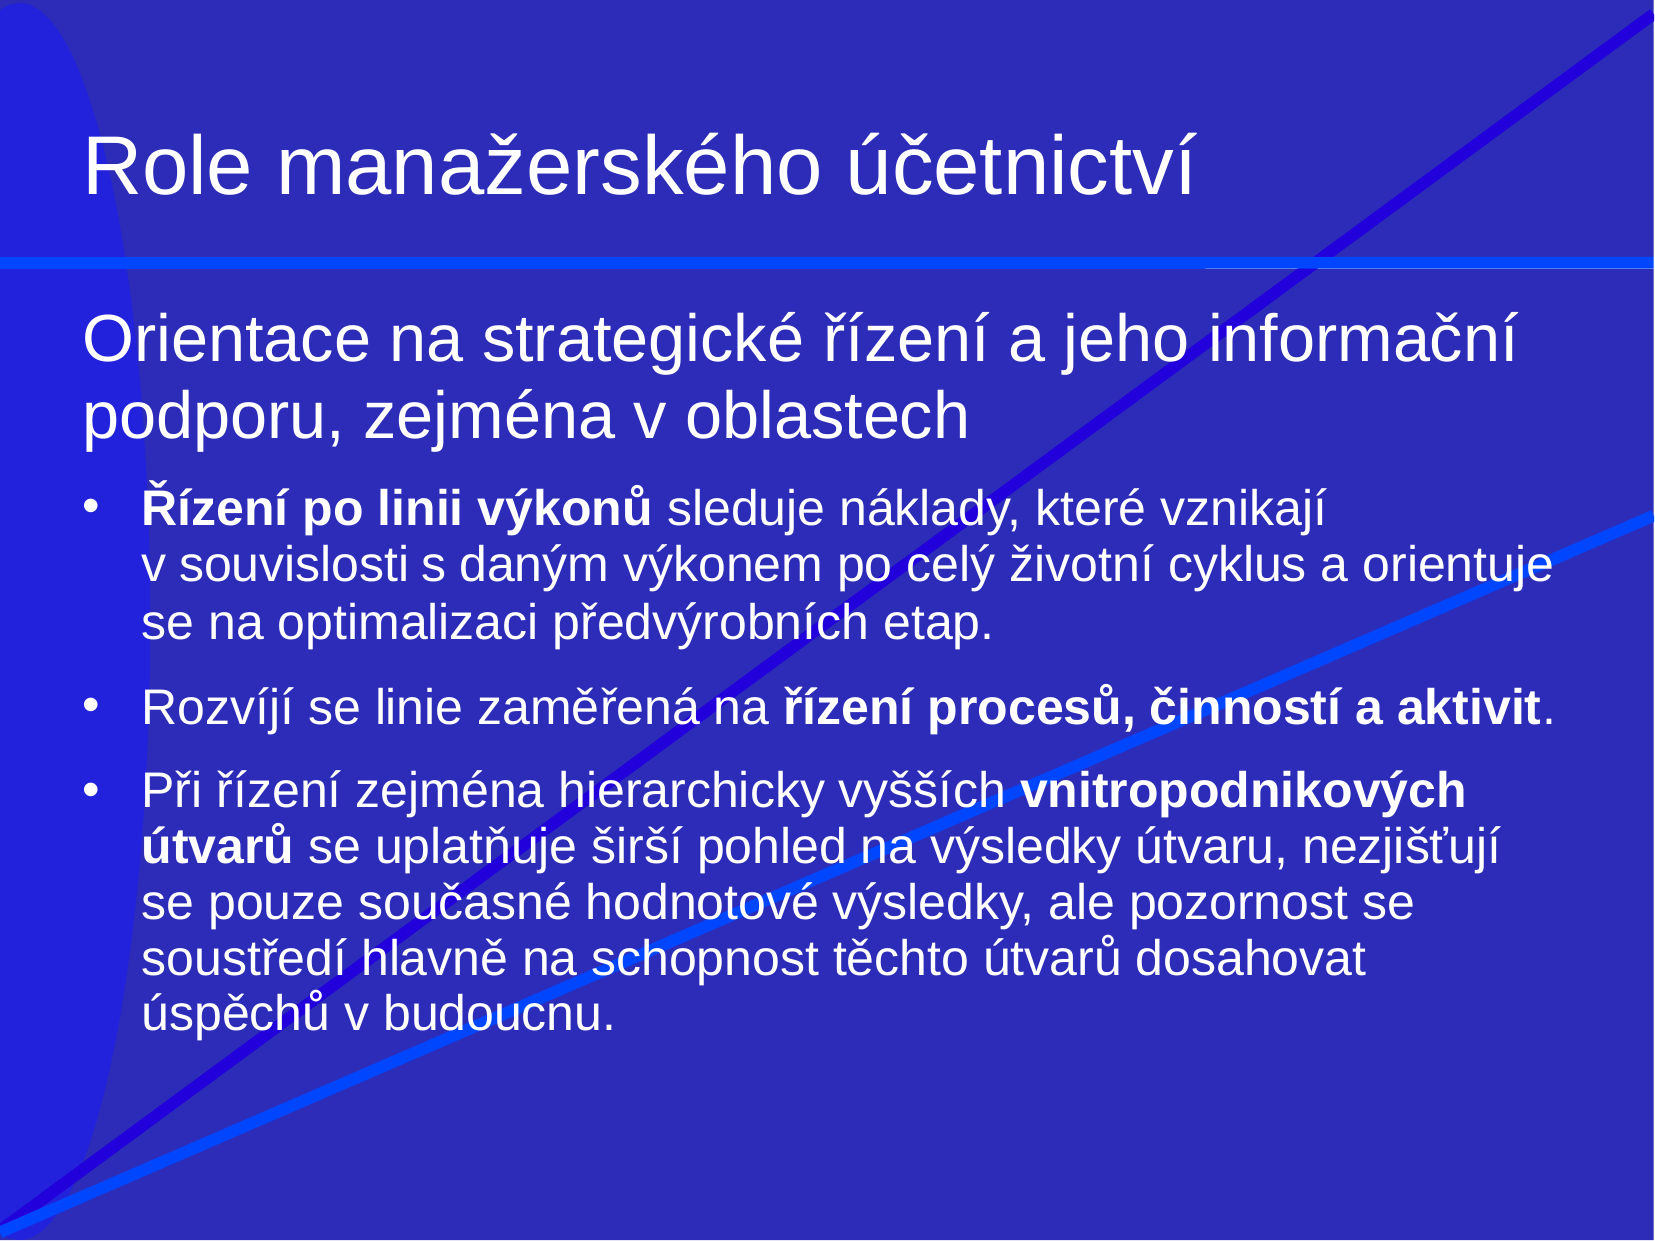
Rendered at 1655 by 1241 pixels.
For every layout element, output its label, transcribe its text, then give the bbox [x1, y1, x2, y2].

title Role manažerského účetnictví [80, 67, 1574, 319]
text_box Orientace na strategické řízení a jeho informační podporu, zejména v oblastech Řízení po linii výkonů sleduje náklady, které vznikají v souvislosti s daným výkonem po celý životní cyklus a orientuje se na optimalizaci předvýrobních etap. Rozvíjí se linie zaměřená na řízení procesů, činností a aktivit. Při řízení zejména hierarchicky vyšších vnitropodnikových útvarů se uplatňuje širší pohled na výsledky útvaru, nezjišťují se pouze současné hodnotové výsledky, ale pozornost se soustředí hlavně na schopnost těchto útvarů dosahovat úspěchů v budoucnu. [80, 297, 1562, 1043]
